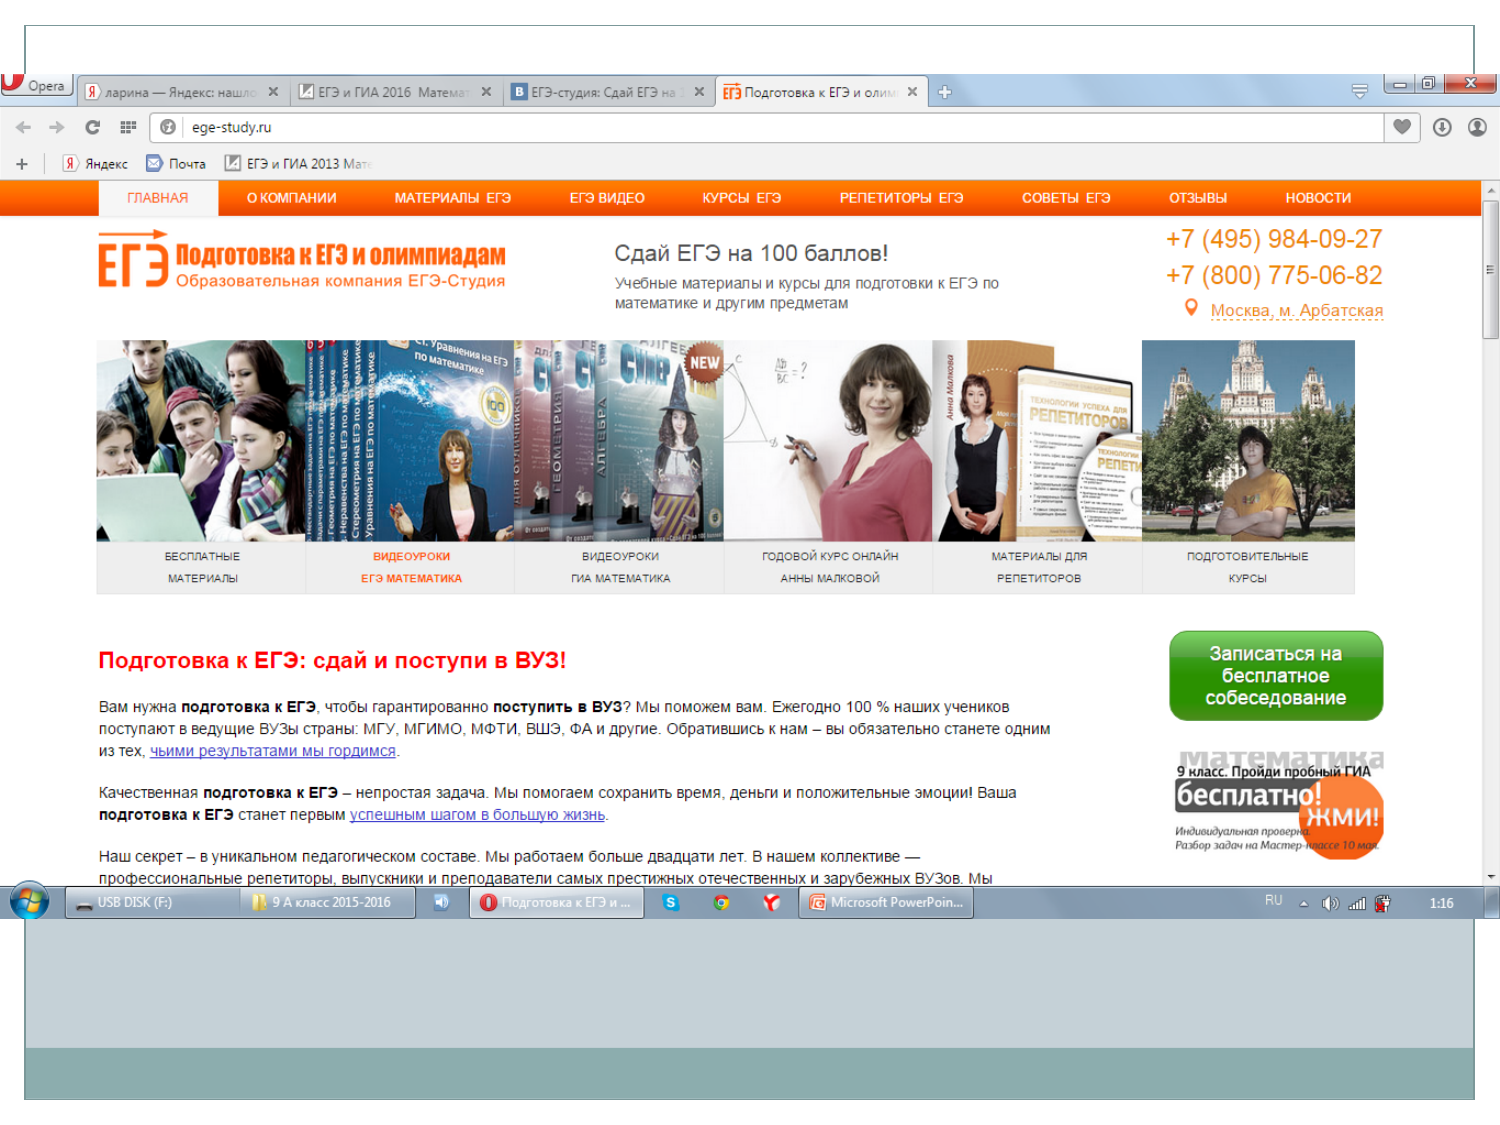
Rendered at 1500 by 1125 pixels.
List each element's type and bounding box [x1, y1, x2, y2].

picture [0, 74, 1500, 919]
